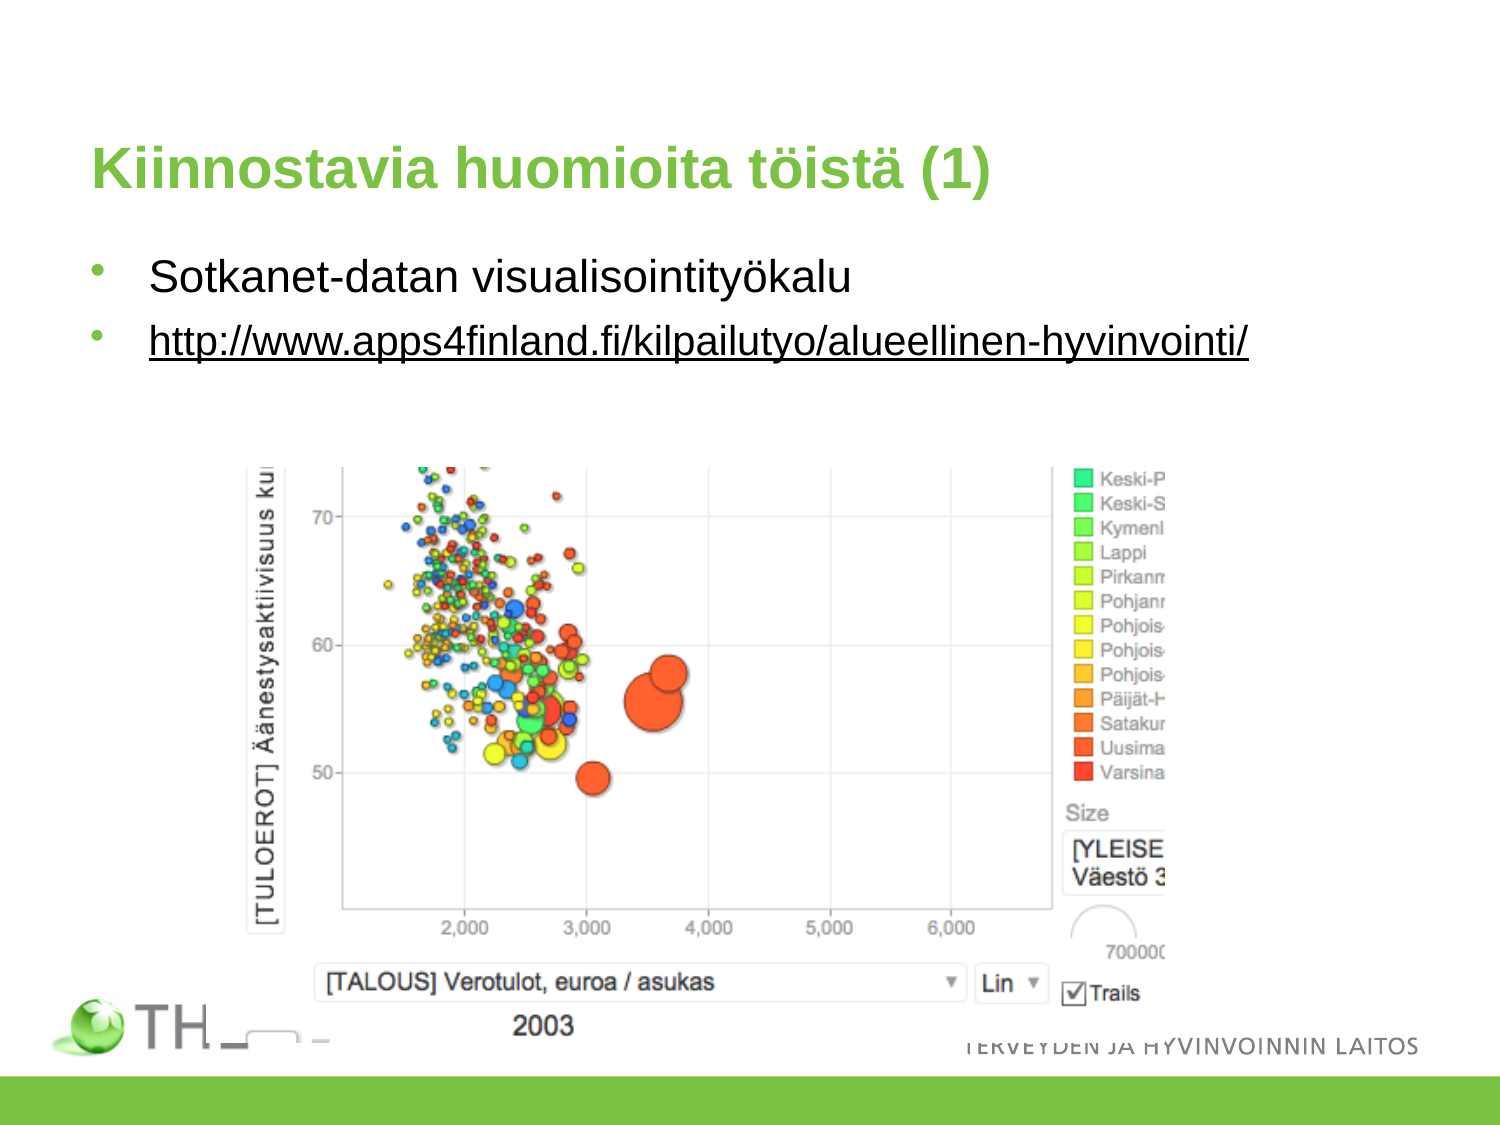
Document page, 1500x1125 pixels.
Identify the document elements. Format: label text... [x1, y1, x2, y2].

title Kiinnostavia huomioita töistä (1) [76, 42, 1424, 208]
picture [24, 467, 1165, 1067]
list Sotkanet-datan visualisointityökalu http://www.apps4finland.fi/kilpailutyo/alueellinen-hyvinvointi/ [75, 243, 1424, 965]
